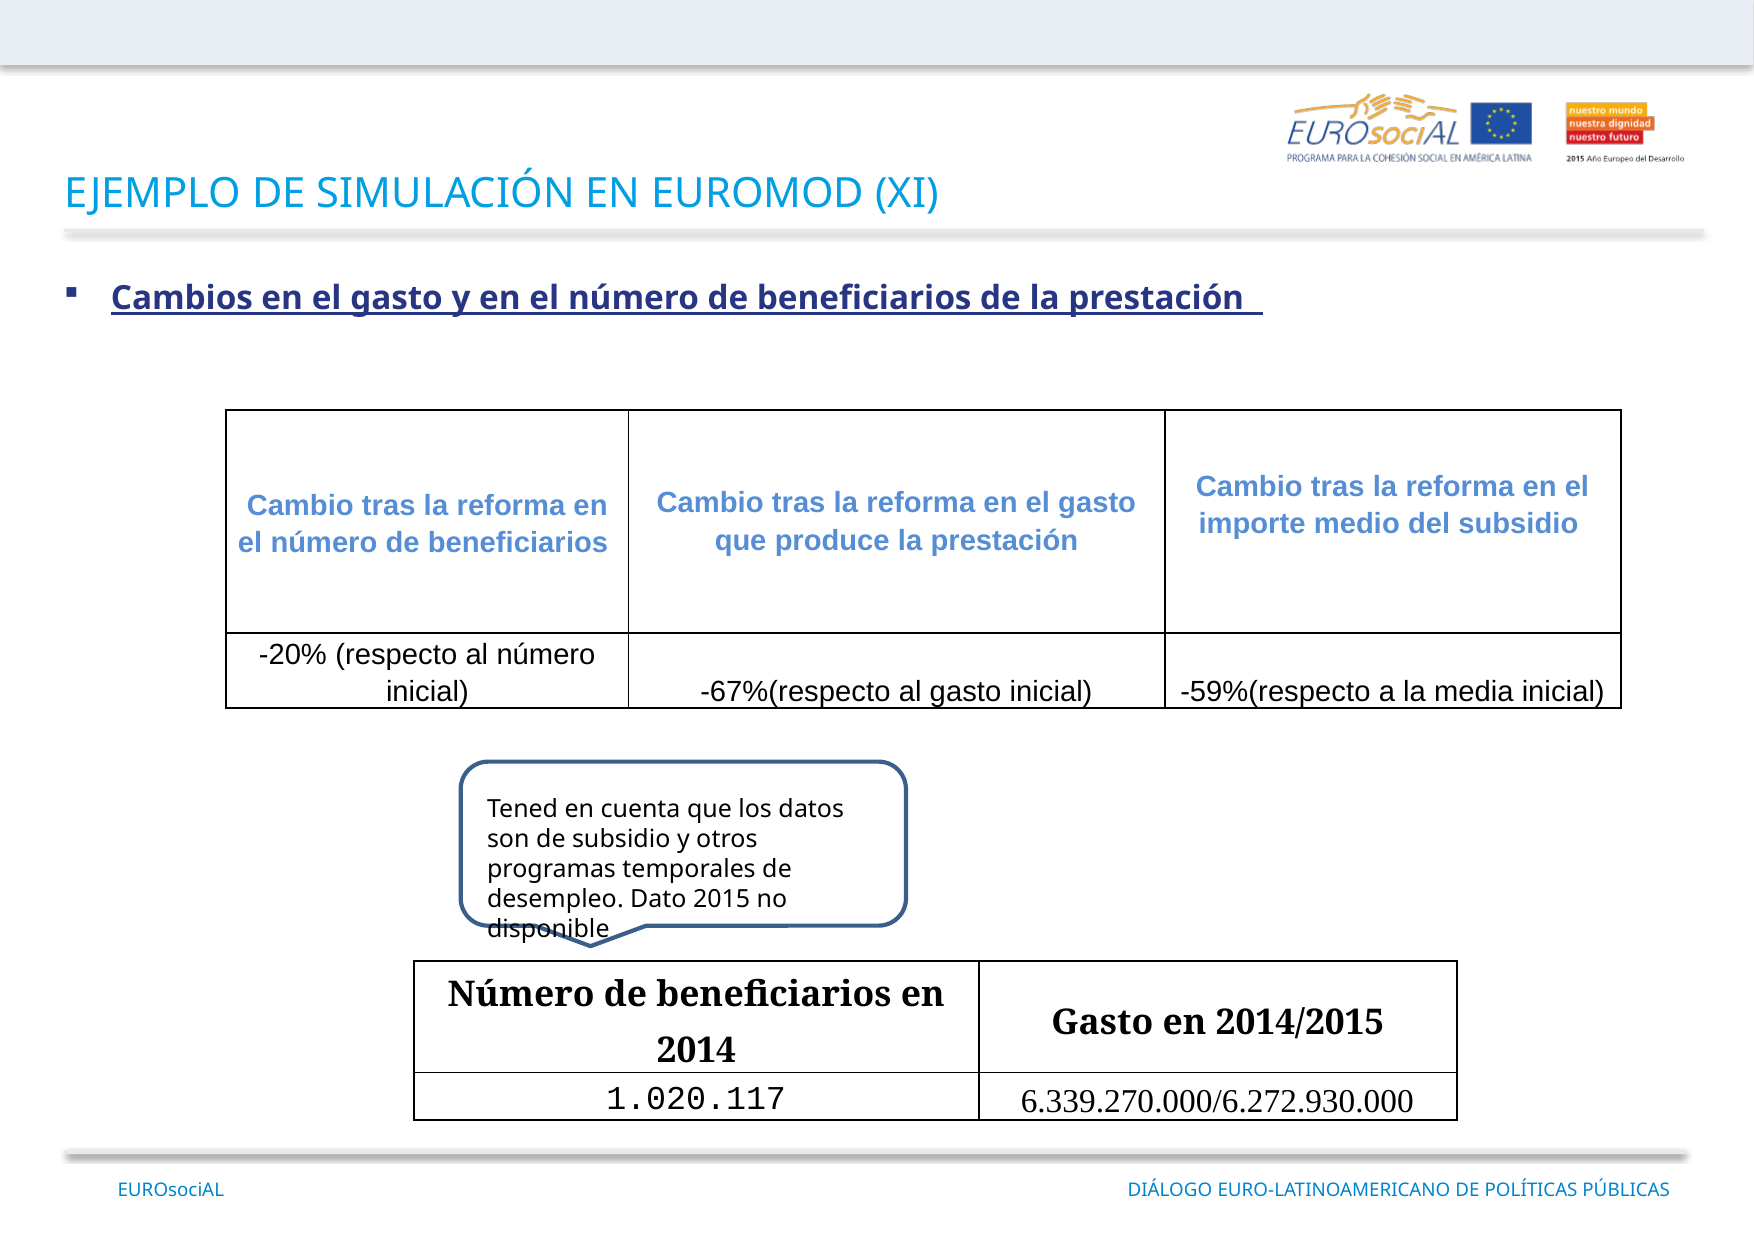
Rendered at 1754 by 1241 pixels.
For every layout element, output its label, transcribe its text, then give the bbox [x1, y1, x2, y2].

table_cell -20% (respecto al número inicial) [227, 634, 628, 707]
text_box EJEMPLO DE SIMULACIÓN EN EUROMOD (XI) [49, 158, 1628, 233]
text_box Cambios en el gasto y en el número de beneficiarios de la prestación [64, 265, 1692, 1058]
table_header Cambio tras la reforma en el número de beneficiarios [227, 411, 628, 632]
table_header Cambio tras la reforma en el gasto que produce la prestación [629, 411, 1164, 632]
table_cell 6.339.270.000/6.272.930.000 [980, 1073, 1456, 1119]
picture [1278, 88, 1692, 173]
table_header Gasto en 2014/2015 [980, 962, 1456, 1072]
table_header Número de beneficiarios en 2014 [415, 962, 978, 1072]
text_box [460, 761, 907, 926]
table_cell -59%(respecto a la media inicial) [1166, 634, 1620, 707]
table_header Cambio tras la reforma en el importe medio del subsidio [1166, 411, 1620, 632]
table_cell -67%(respecto al gasto inicial) [629, 634, 1164, 707]
table_cell 1.020.117 [415, 1073, 978, 1119]
